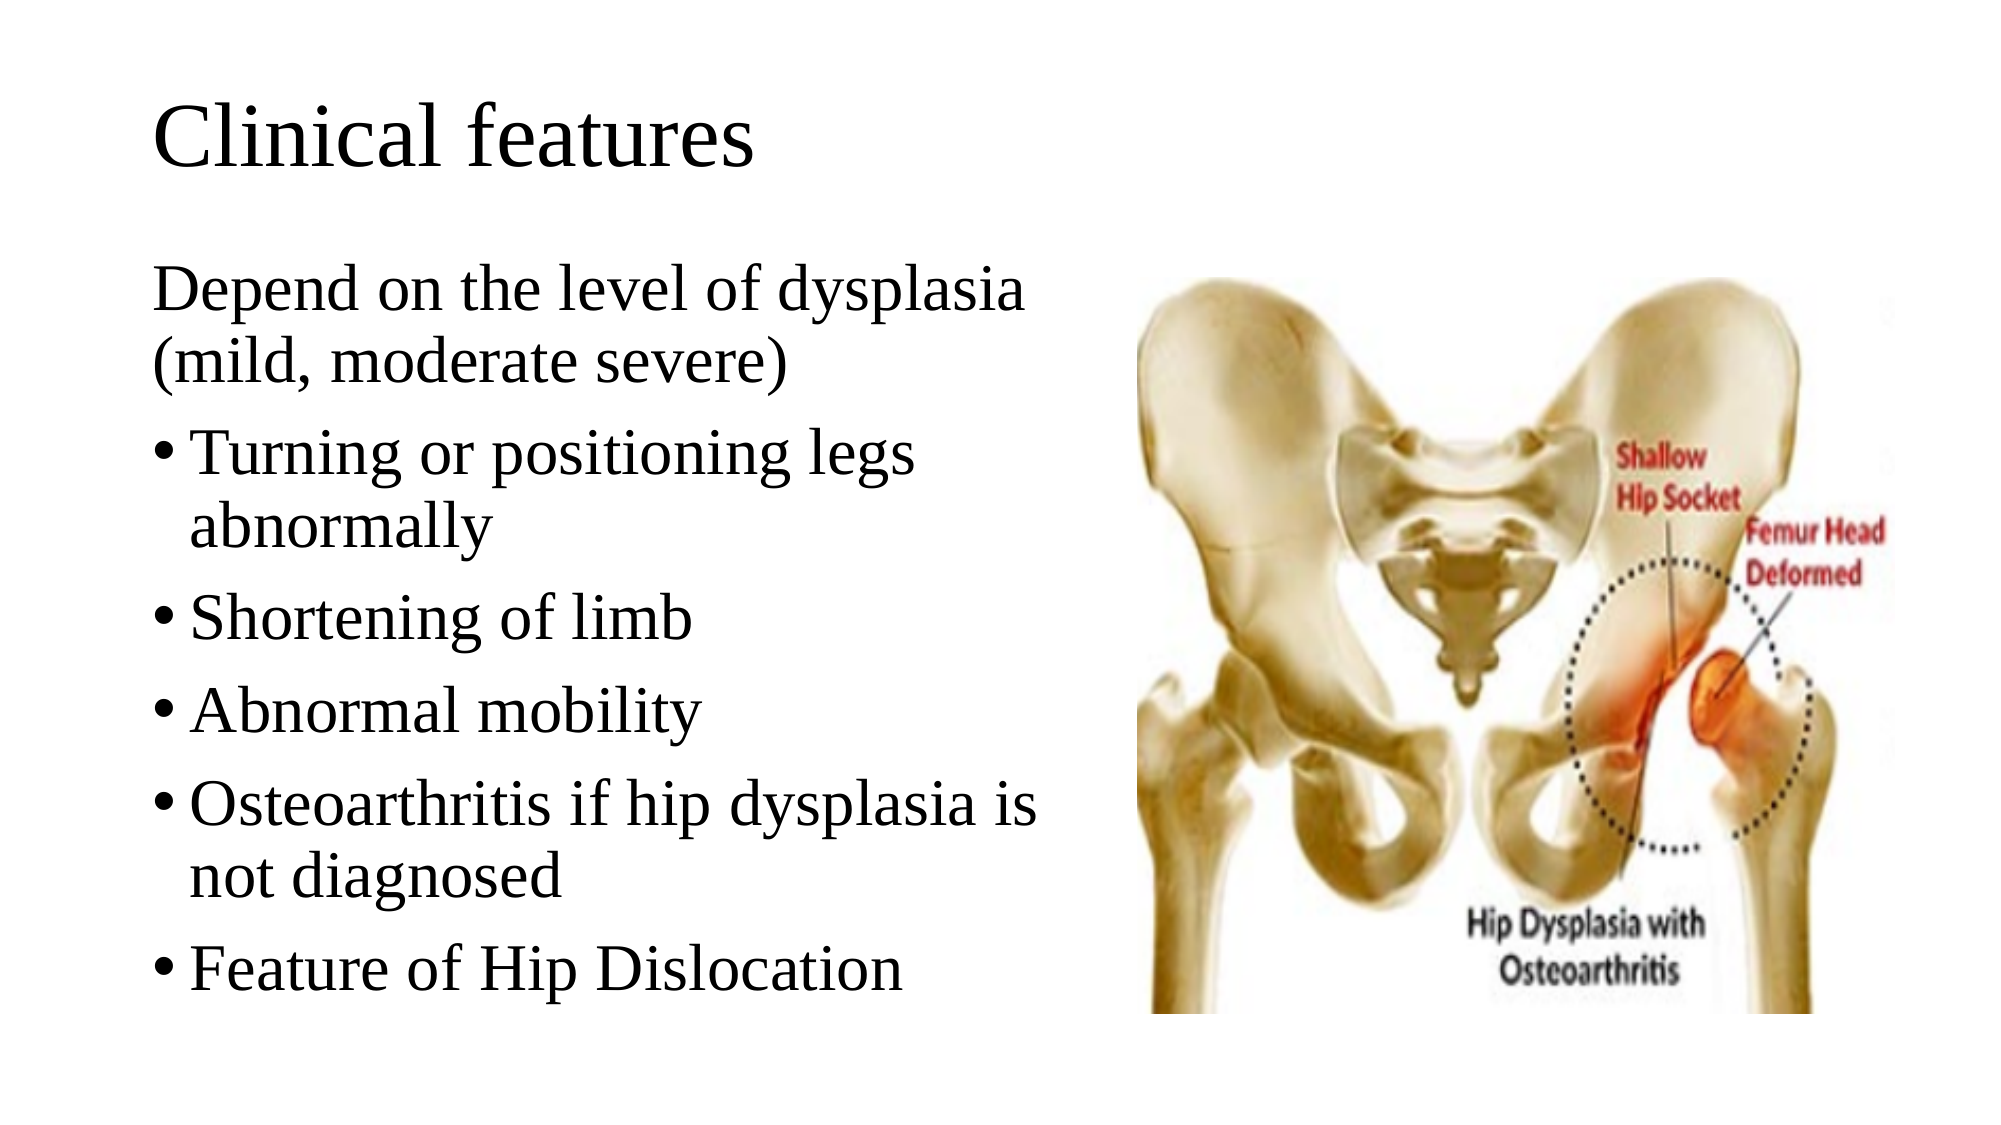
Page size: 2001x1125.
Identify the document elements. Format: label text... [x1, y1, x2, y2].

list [1137, 277, 1895, 1014]
list Depend on the level of dysplasia (mild, moderate severe) Turning or positioning legs abnormally Shortening of limb Abnormal mobility Osteoarthritis if hip dysplasia is not diagnosed Feature of Hip Dislocation [137, 245, 1115, 1066]
title Clinical features [137, 27, 1863, 245]
